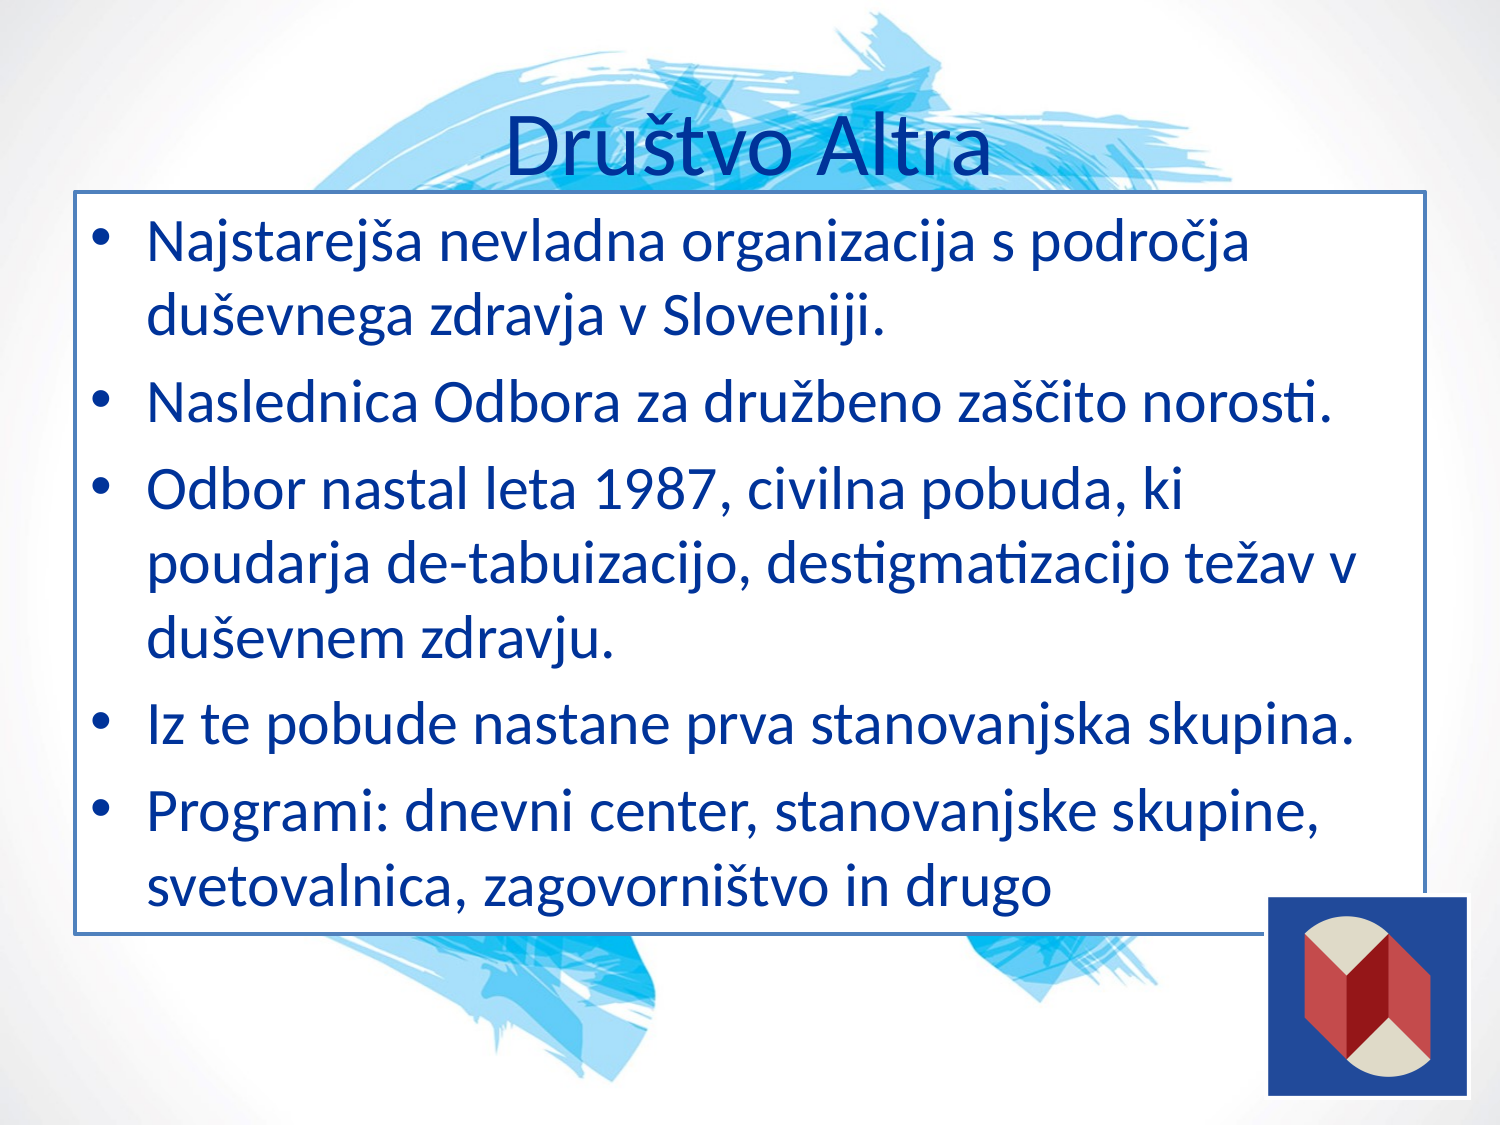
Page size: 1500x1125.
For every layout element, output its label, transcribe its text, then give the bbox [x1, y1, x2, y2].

list Najstarejša nevladna organizacija s področja duševnega zdravja v Sloveniji. Naslednica Odbora za družbeno zaščito norosti. Odbor nastal leta 1987, civilna pobuda, ki poudarja de-tabuizacijo, destigmatizacijo težav v duševnem zdravju. Iz te pobude nastane prva stanovanjska skupina. Programi: dnevni center, stanovanjske skupine, svetovalnica, zagovorništvo in drugo [73, 190, 1427, 936]
picture [0, 0, 1500, 1125]
title Društvo Altra [75, 45, 1425, 190]
